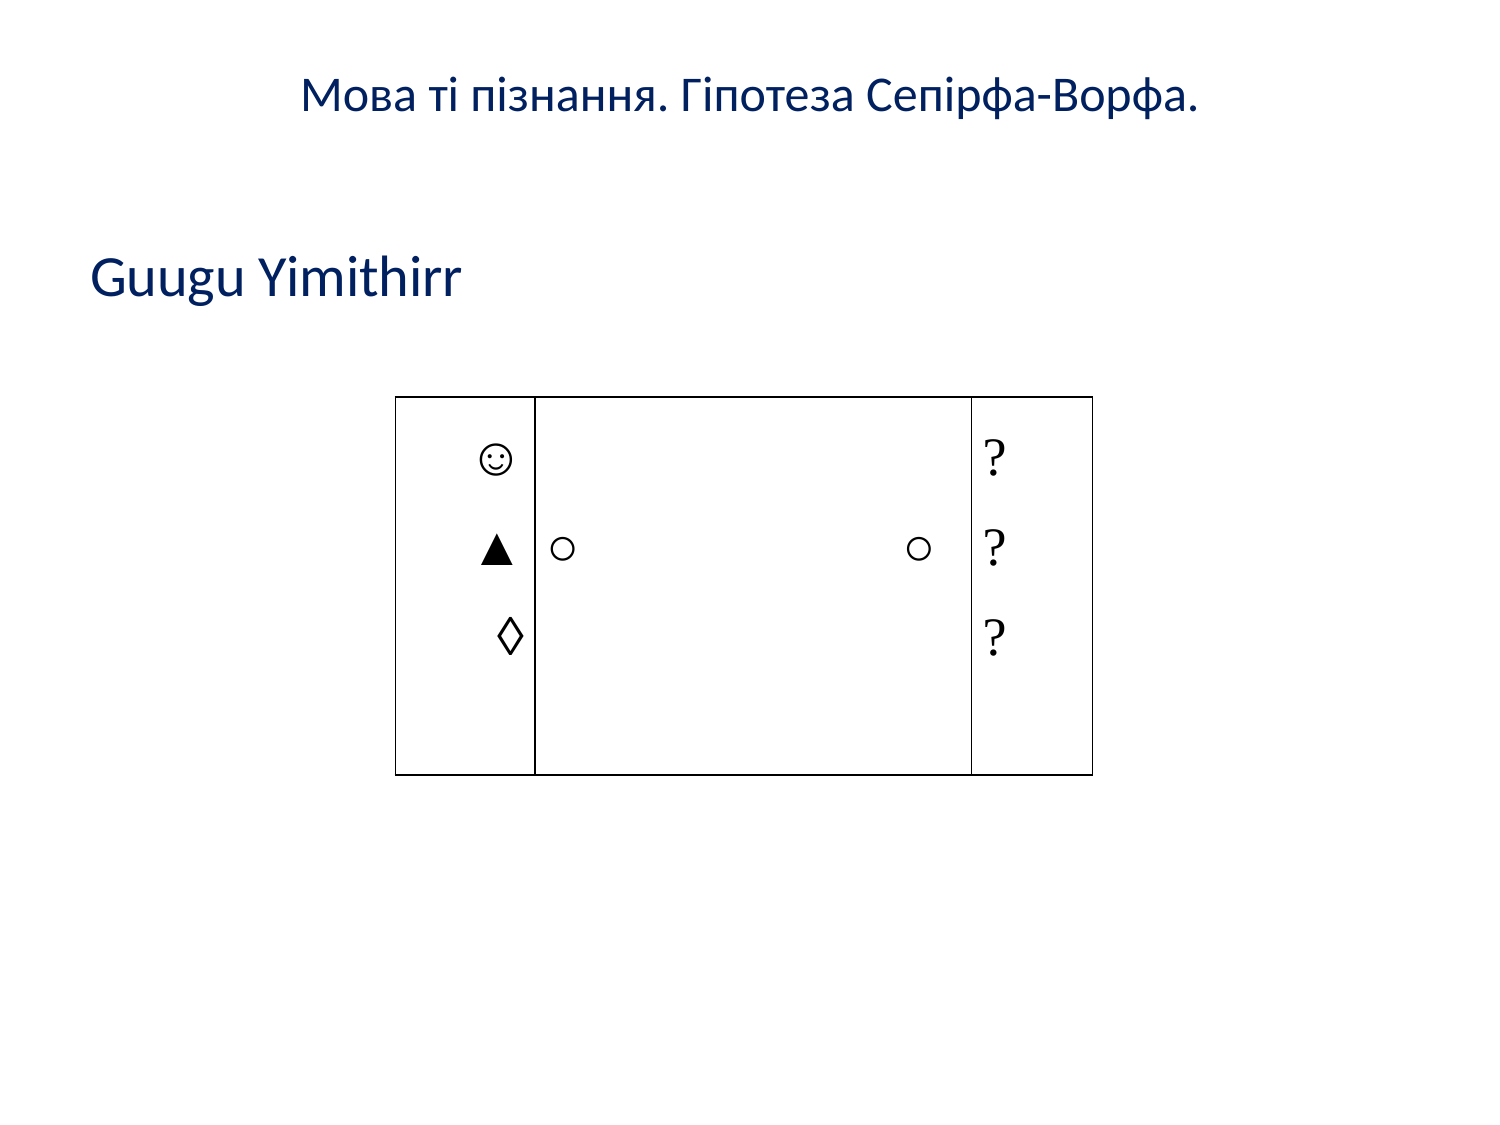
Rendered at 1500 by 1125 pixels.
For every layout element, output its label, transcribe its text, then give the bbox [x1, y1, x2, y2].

table_header ? ? ? [972, 398, 1092, 774]
table_header ○ ○ [536, 398, 971, 774]
table_header ☺ ▲ ◊ [396, 398, 534, 774]
title Мова ті пізнання. Гіпотеза Сепірфа-Ворфа. [75, 45, 1425, 138]
list Guugu Yimithirr [75, 149, 1425, 1005]
